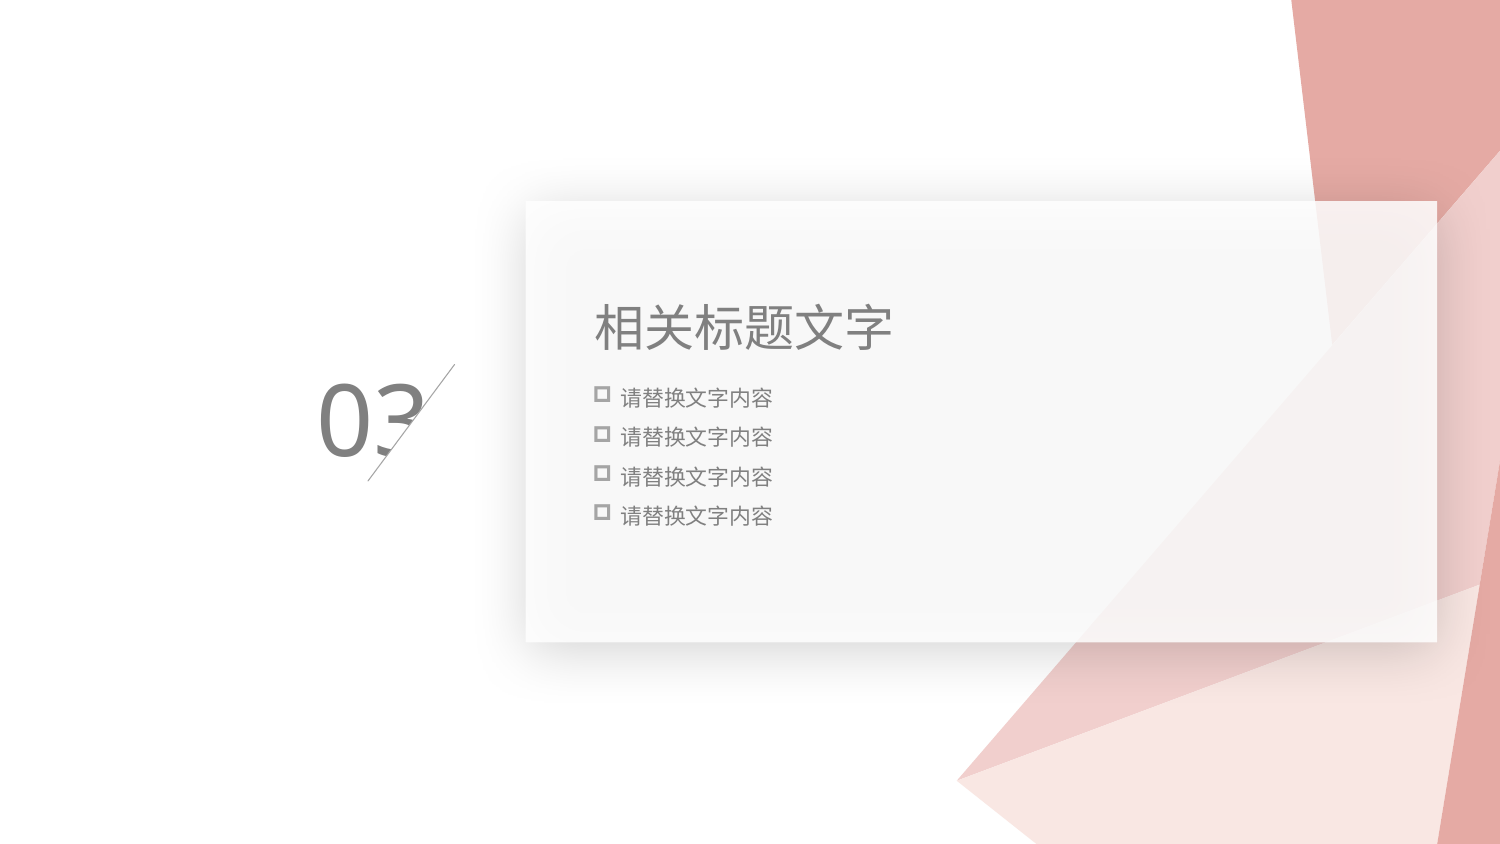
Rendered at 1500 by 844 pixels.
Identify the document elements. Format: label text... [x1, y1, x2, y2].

text_box 请替换文字内容 请替换文字内容 请替换文字内容 请替换文字内容 [578, 364, 953, 537]
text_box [956, 0, 1500, 844]
text_box [524, 200, 956, 643]
text_box 相关标题文字 [579, 288, 910, 364]
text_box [367, 364, 455, 482]
text_box 03 [302, 348, 450, 484]
